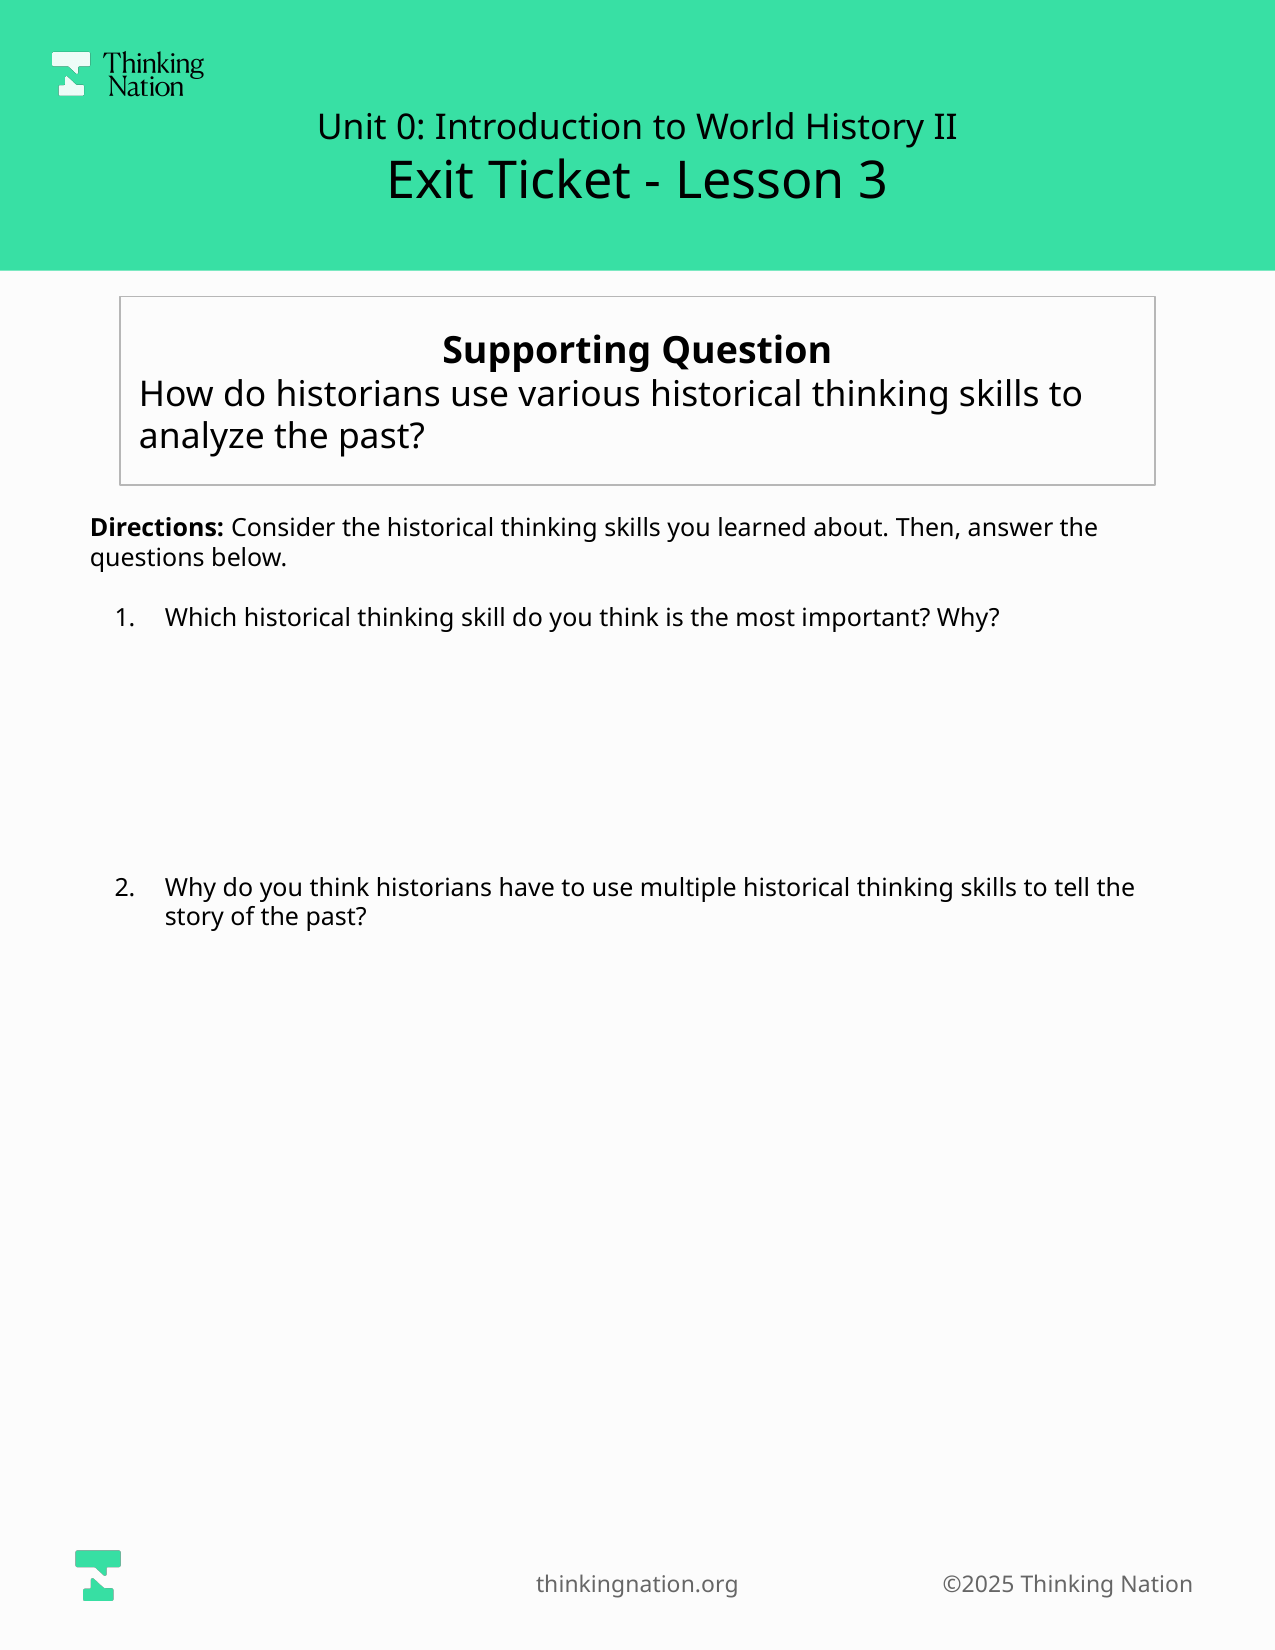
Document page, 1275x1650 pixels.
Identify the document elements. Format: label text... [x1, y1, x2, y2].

text_box Directions: Consider the historical thinking skills you learned about. Then, answer the questions below. Which historical thinking skill do you think is the most important? Why? Why do you think historians have to use multiple historical thinking skills to tell the story of the past? [74, 496, 1201, 946]
picture [35, 37, 210, 110]
text_box ©2025 Thinking Nation [907, 1553, 1210, 1605]
picture [62, 1539, 134, 1612]
text_box Unit 0: Introduction to World History II Exit Ticket - Lesson 3 [0, 0, 1275, 271]
text_box Supporting Question How do historians use various historical thinking skills to analyze the past? [119, 296, 1156, 485]
text_box thinkingnation.org [486, 1553, 789, 1605]
